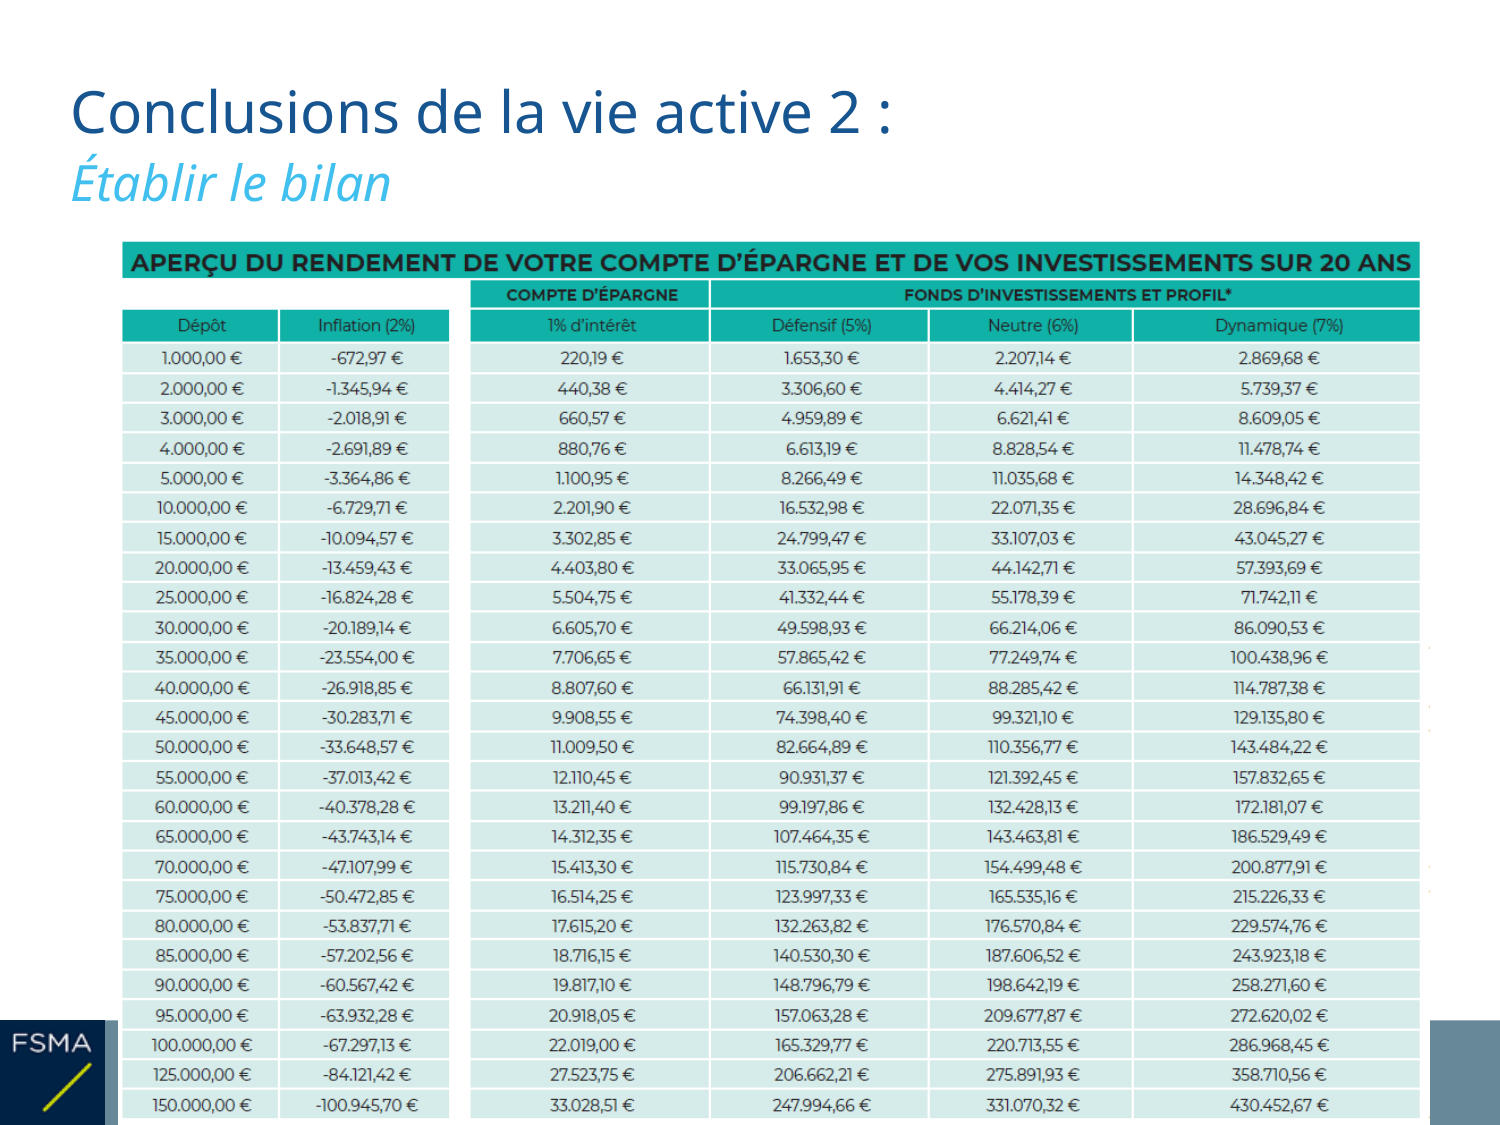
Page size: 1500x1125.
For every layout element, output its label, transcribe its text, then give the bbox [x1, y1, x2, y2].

title Conclusions de la vie active 2 : Établir le bilan [70, 78, 1425, 220]
picture [0, 1020, 105, 1125]
picture [118, 235, 1430, 1125]
